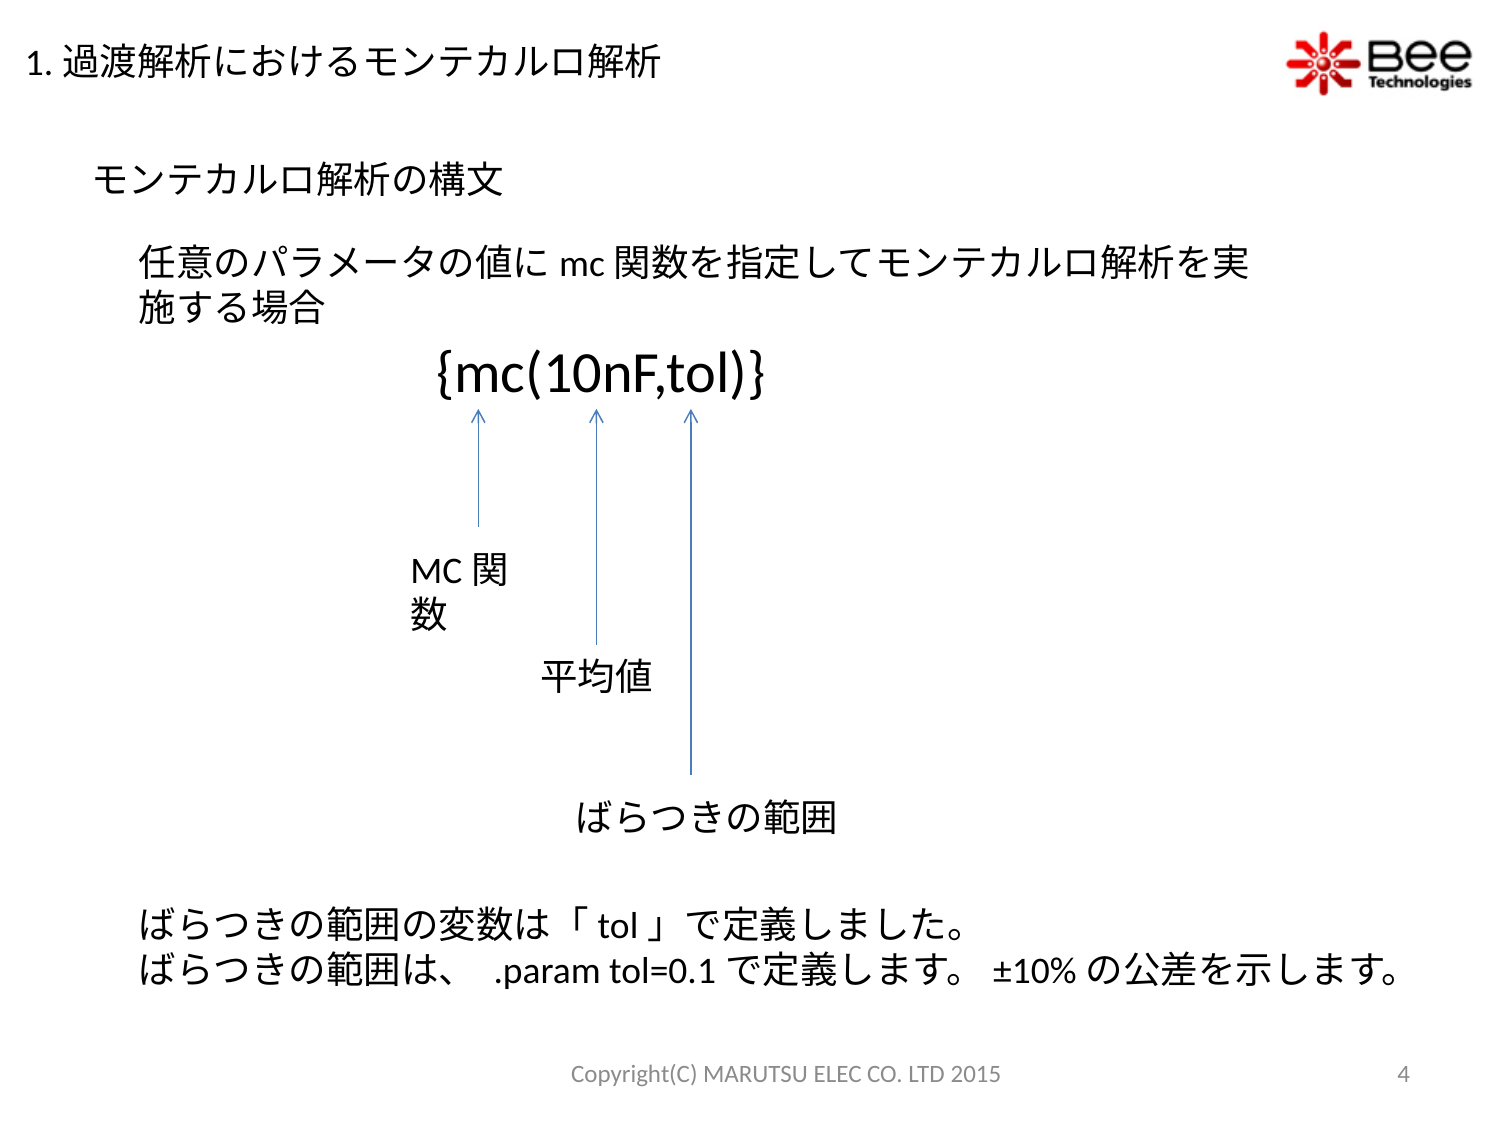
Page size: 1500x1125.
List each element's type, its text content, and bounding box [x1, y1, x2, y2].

slide_number 4 [1211, 1042, 1425, 1103]
text_box ばらつきの範囲の変数は「tol」で定義しました。 ばらつきの範囲は、 .param tol=0.1で定義します。±10%の公差を示します。 [123, 893, 1400, 999]
text_box 1.過渡解析におけるモンテカルロ解析 [9, 30, 677, 91]
text_box {mc(10nF,tol)} [421, 337, 782, 411]
text_box ばらつきの範囲 [561, 786, 869, 847]
footer Copyright(C) MARUTSU ELEC CO. LTD 2015 [363, 1042, 1211, 1103]
text_box 平均値 [525, 645, 686, 705]
picture [1280, 23, 1477, 105]
text_box モンテカルロ解析の構文 [76, 148, 585, 209]
text_box 任意のパラメータの値にmc関数を指定してモンテカルロ解析を実施する場合 [123, 231, 1270, 337]
text_box MC関数 [395, 538, 561, 644]
